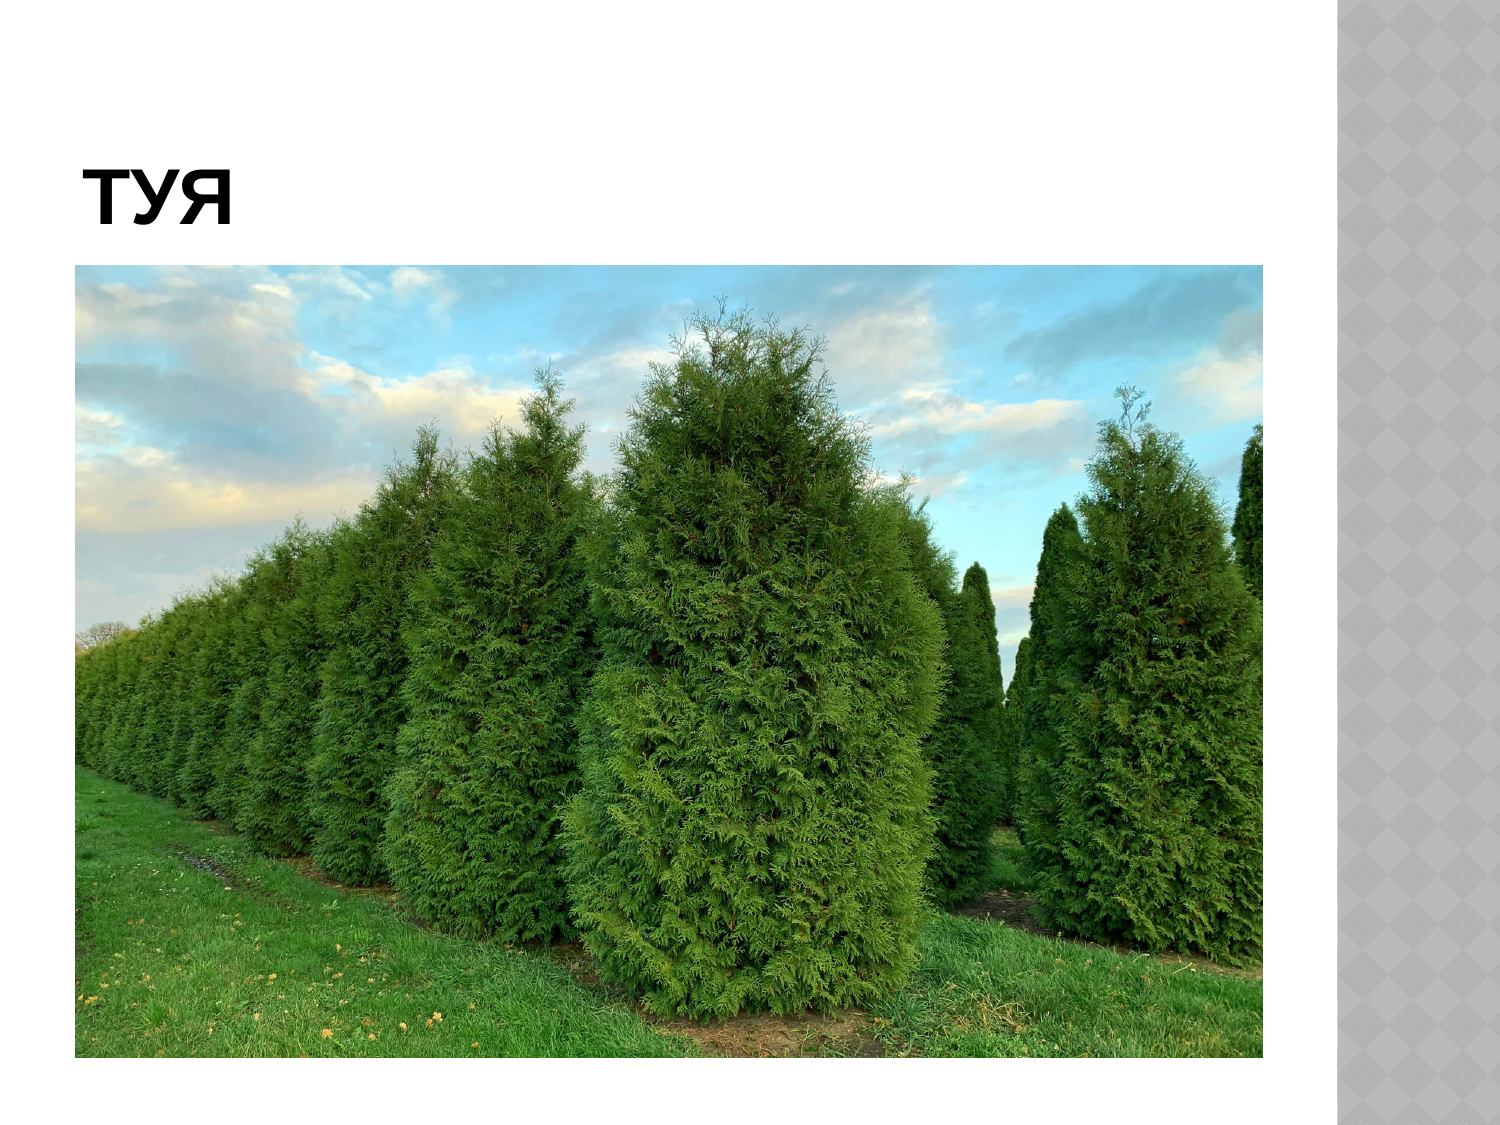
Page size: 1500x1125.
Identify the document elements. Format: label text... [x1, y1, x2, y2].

title туя [75, 52, 1263, 240]
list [74, 265, 1263, 1058]
